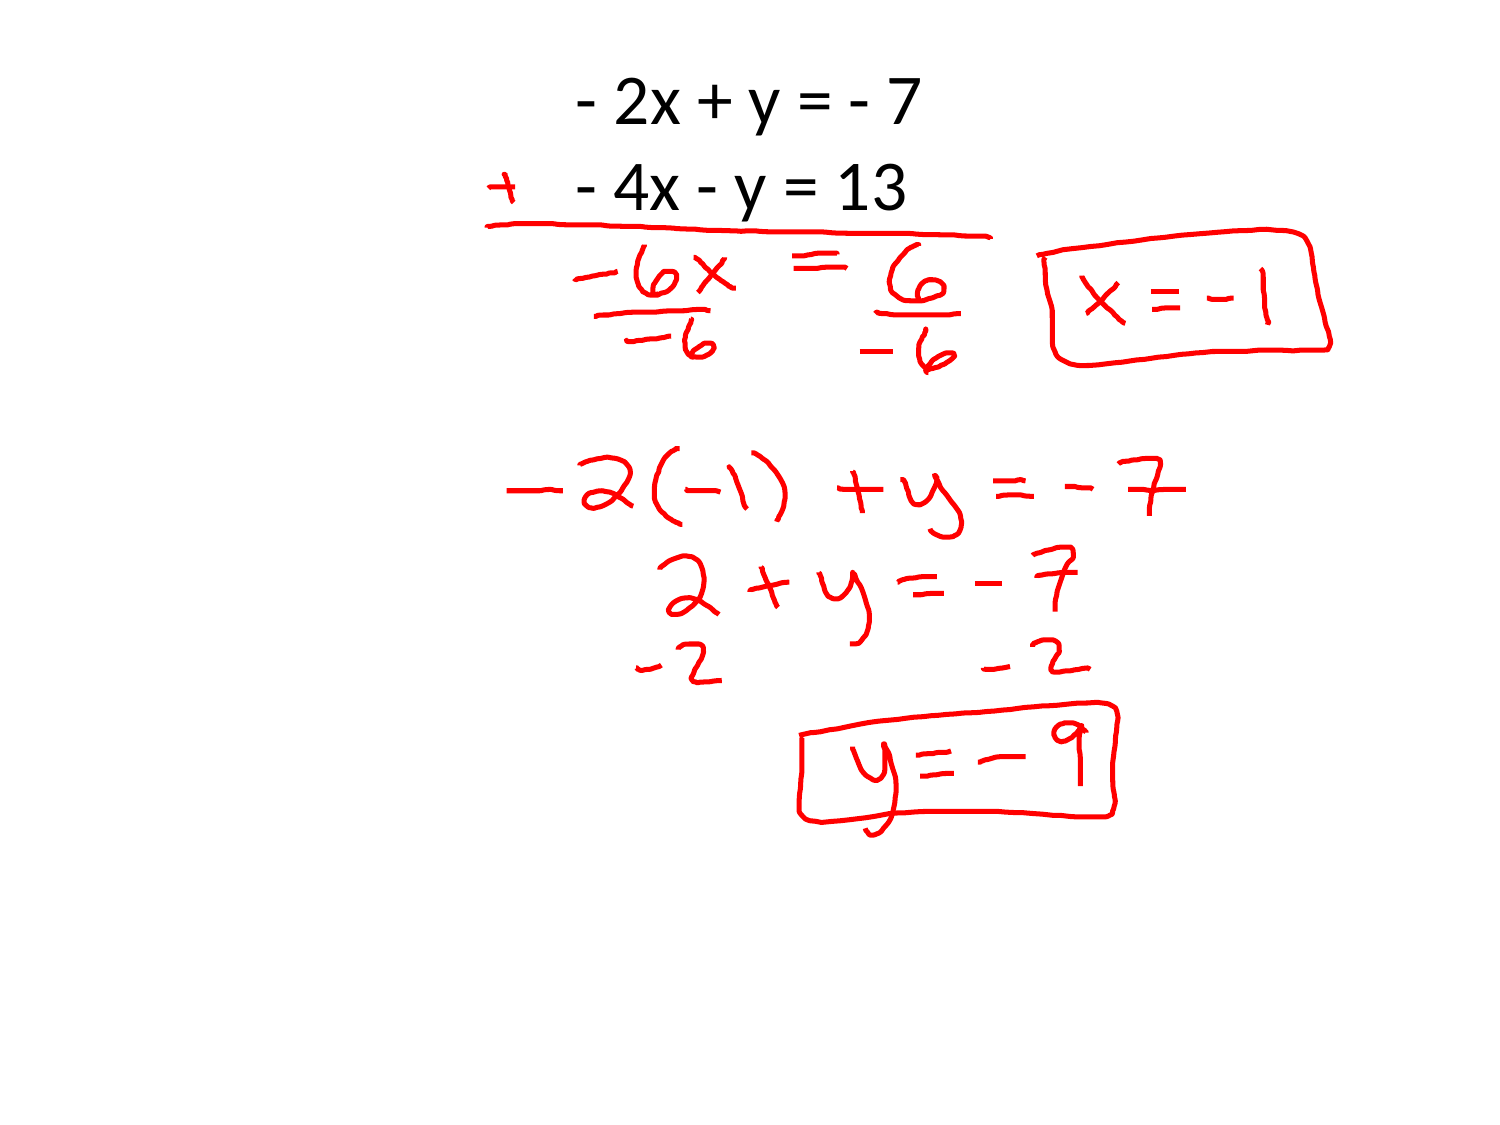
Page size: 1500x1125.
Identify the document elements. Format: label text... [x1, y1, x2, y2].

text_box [506, 448, 1187, 836]
text_box [635, 244, 678, 296]
text_box [792, 252, 838, 257]
text_box [503, 173, 509, 186]
text_box [573, 270, 618, 281]
text_box [508, 188, 515, 203]
text_box [683, 318, 715, 358]
text_box [713, 272, 736, 289]
text_box [697, 257, 726, 293]
title - 2x + y = - 7 - 4x - y = 13 [75, 45, 1425, 233]
text_box [888, 243, 945, 303]
text_box [1036, 228, 1332, 367]
text_box [874, 311, 961, 316]
text_box [693, 256, 713, 274]
text_box [625, 335, 672, 343]
text_box [793, 266, 848, 270]
text_box [917, 328, 956, 374]
text_box [486, 222, 992, 239]
text_box [593, 308, 711, 318]
